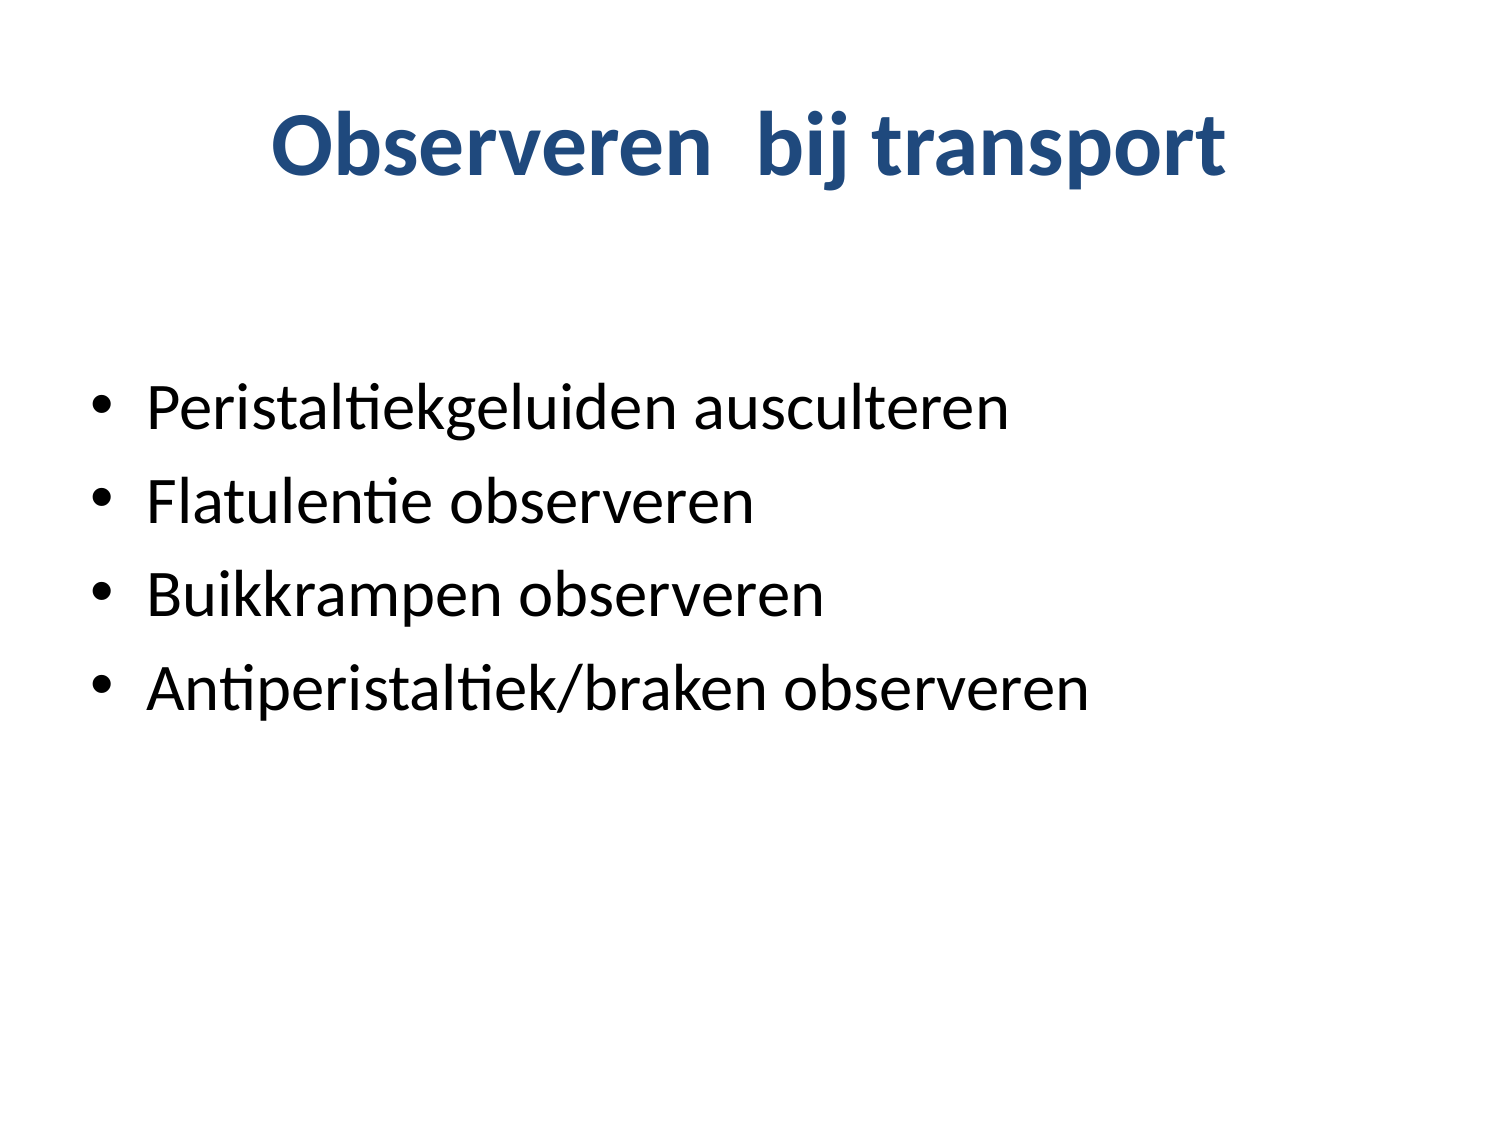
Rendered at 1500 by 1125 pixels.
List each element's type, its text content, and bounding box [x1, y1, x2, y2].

list Peristaltiekgeluiden ausculteren Flatulentie observeren Buikkrampen observeren Antiperistaltiek/braken observeren [75, 262, 1425, 1005]
title Observeren bij transport [75, 45, 1425, 233]
